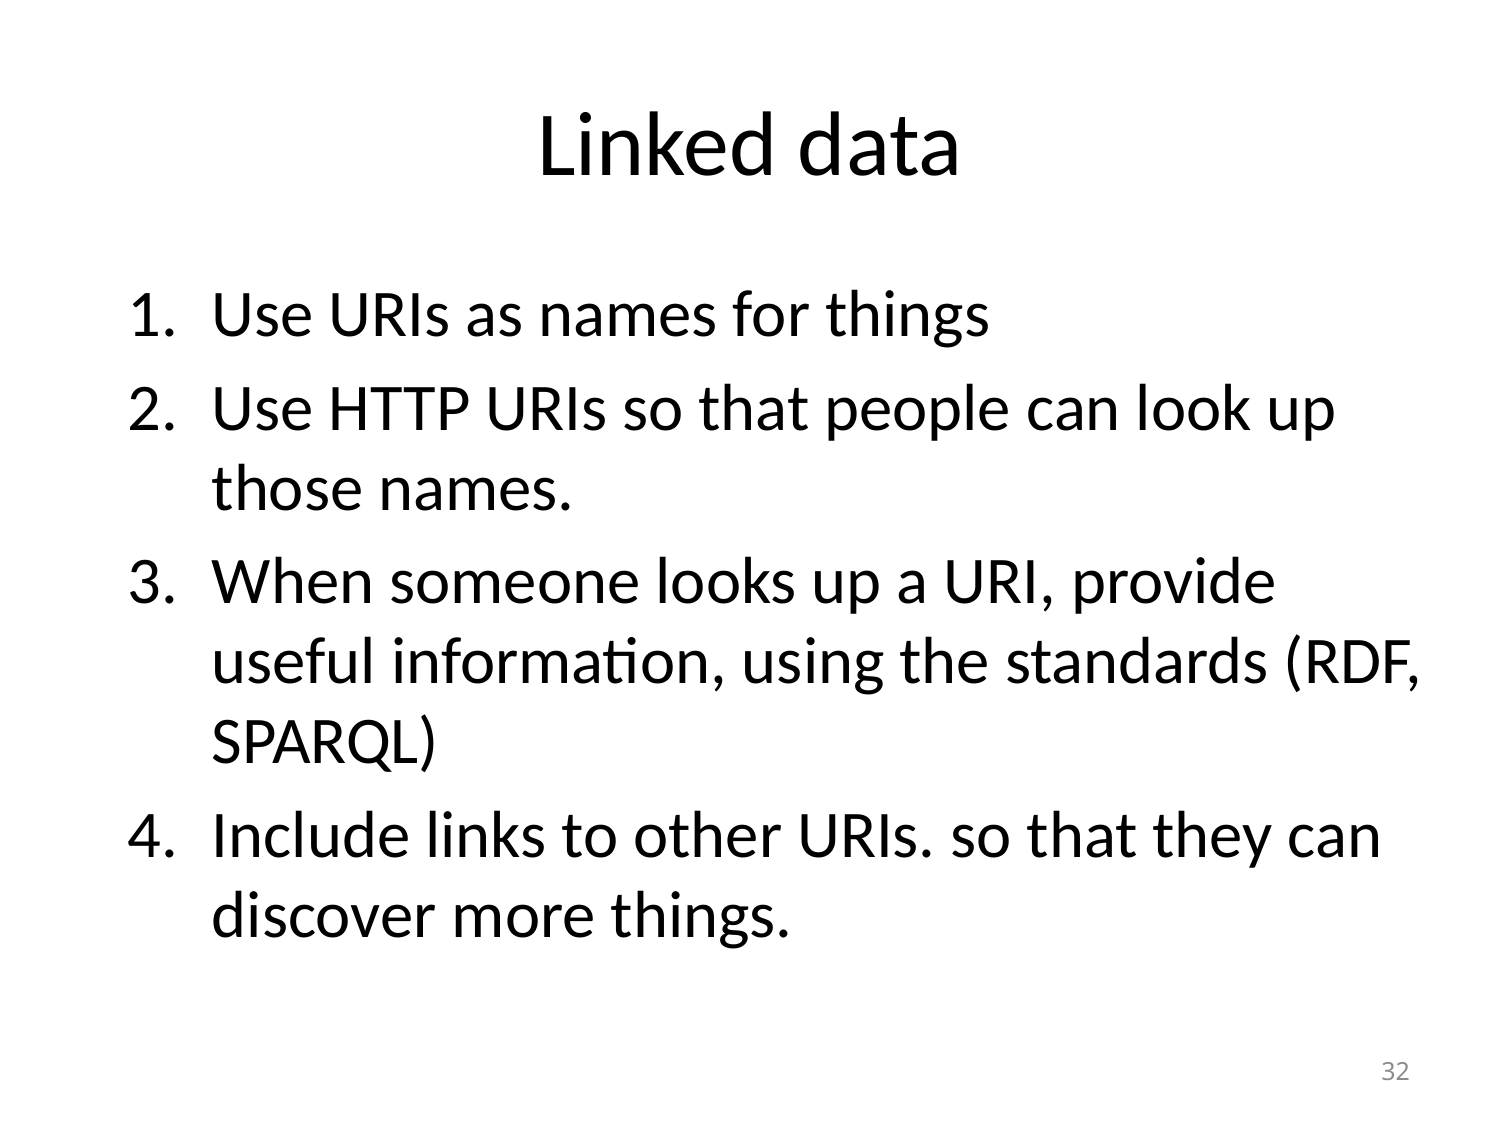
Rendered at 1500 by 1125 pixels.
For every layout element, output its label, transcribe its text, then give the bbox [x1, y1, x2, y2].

list Use URIs as names for things Use HTTP URIs so that people can look up those names. When someone looks up a URI, provide useful information, using the standards (RDF, SPARQL) Include links to other URIs. so that they can discover more things. [112, 262, 1463, 1005]
slide_number 32 [1074, 1042, 1425, 1103]
title Linked data [75, 45, 1425, 233]
